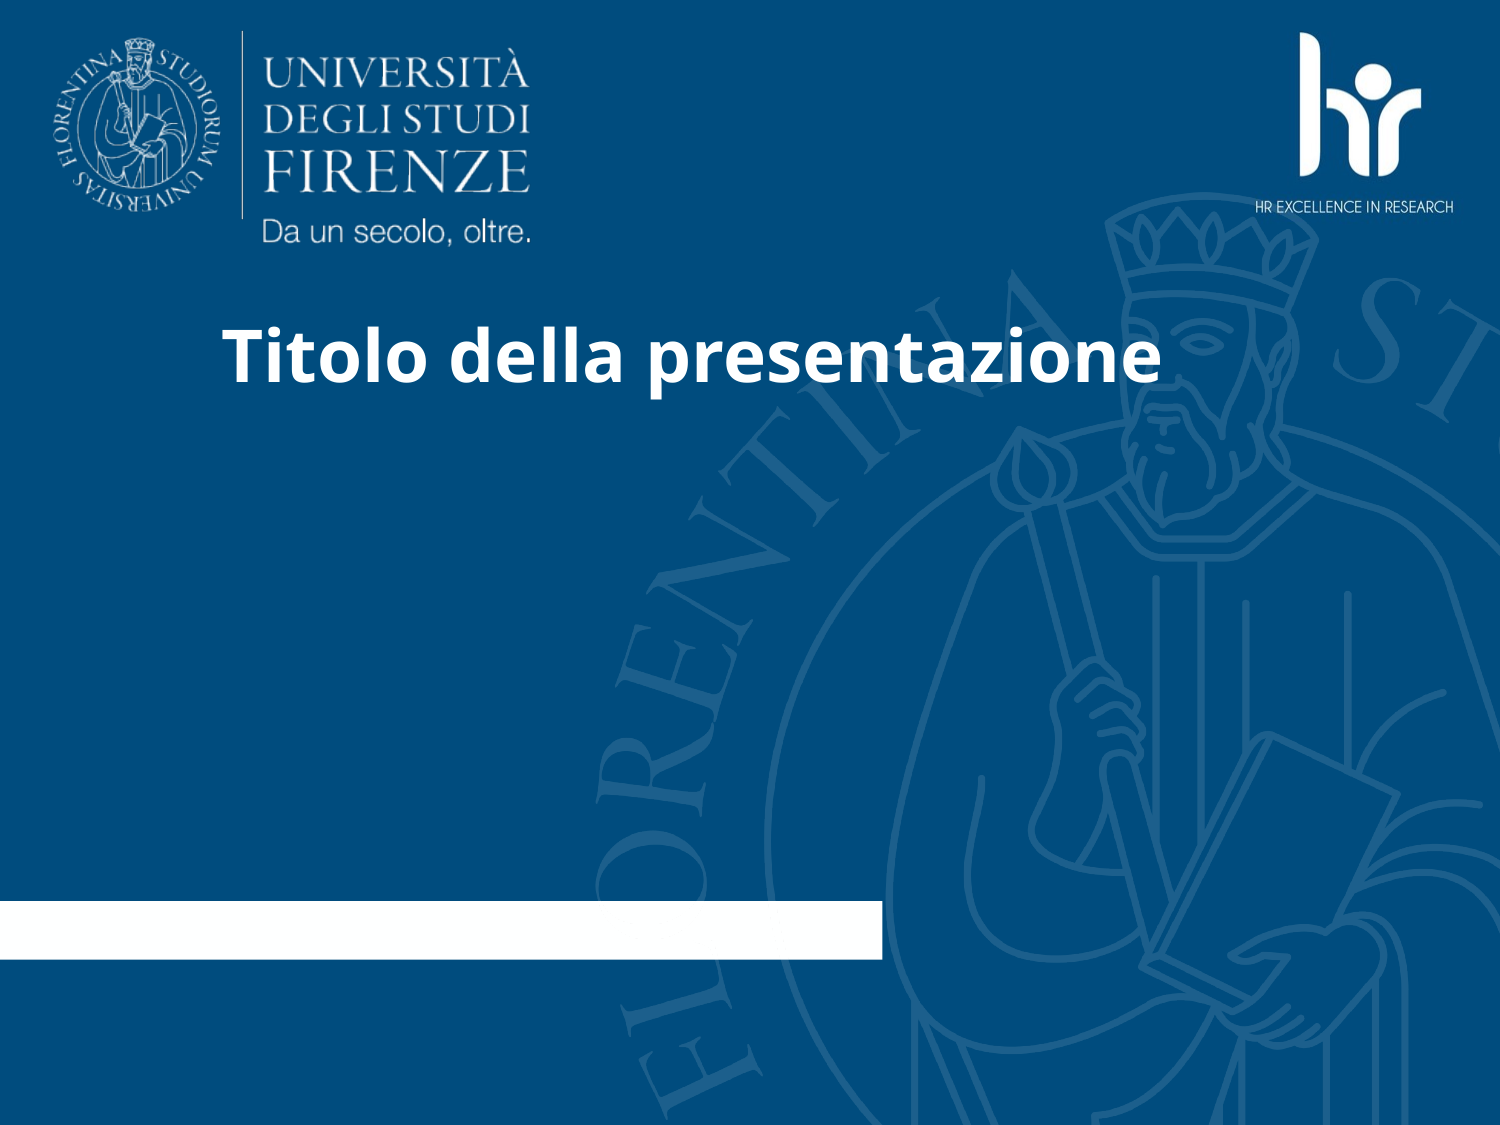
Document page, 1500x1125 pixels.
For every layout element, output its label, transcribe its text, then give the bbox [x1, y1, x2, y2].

title Titolo della presentazione [206, 311, 1362, 518]
picture [1239, 0, 1500, 225]
